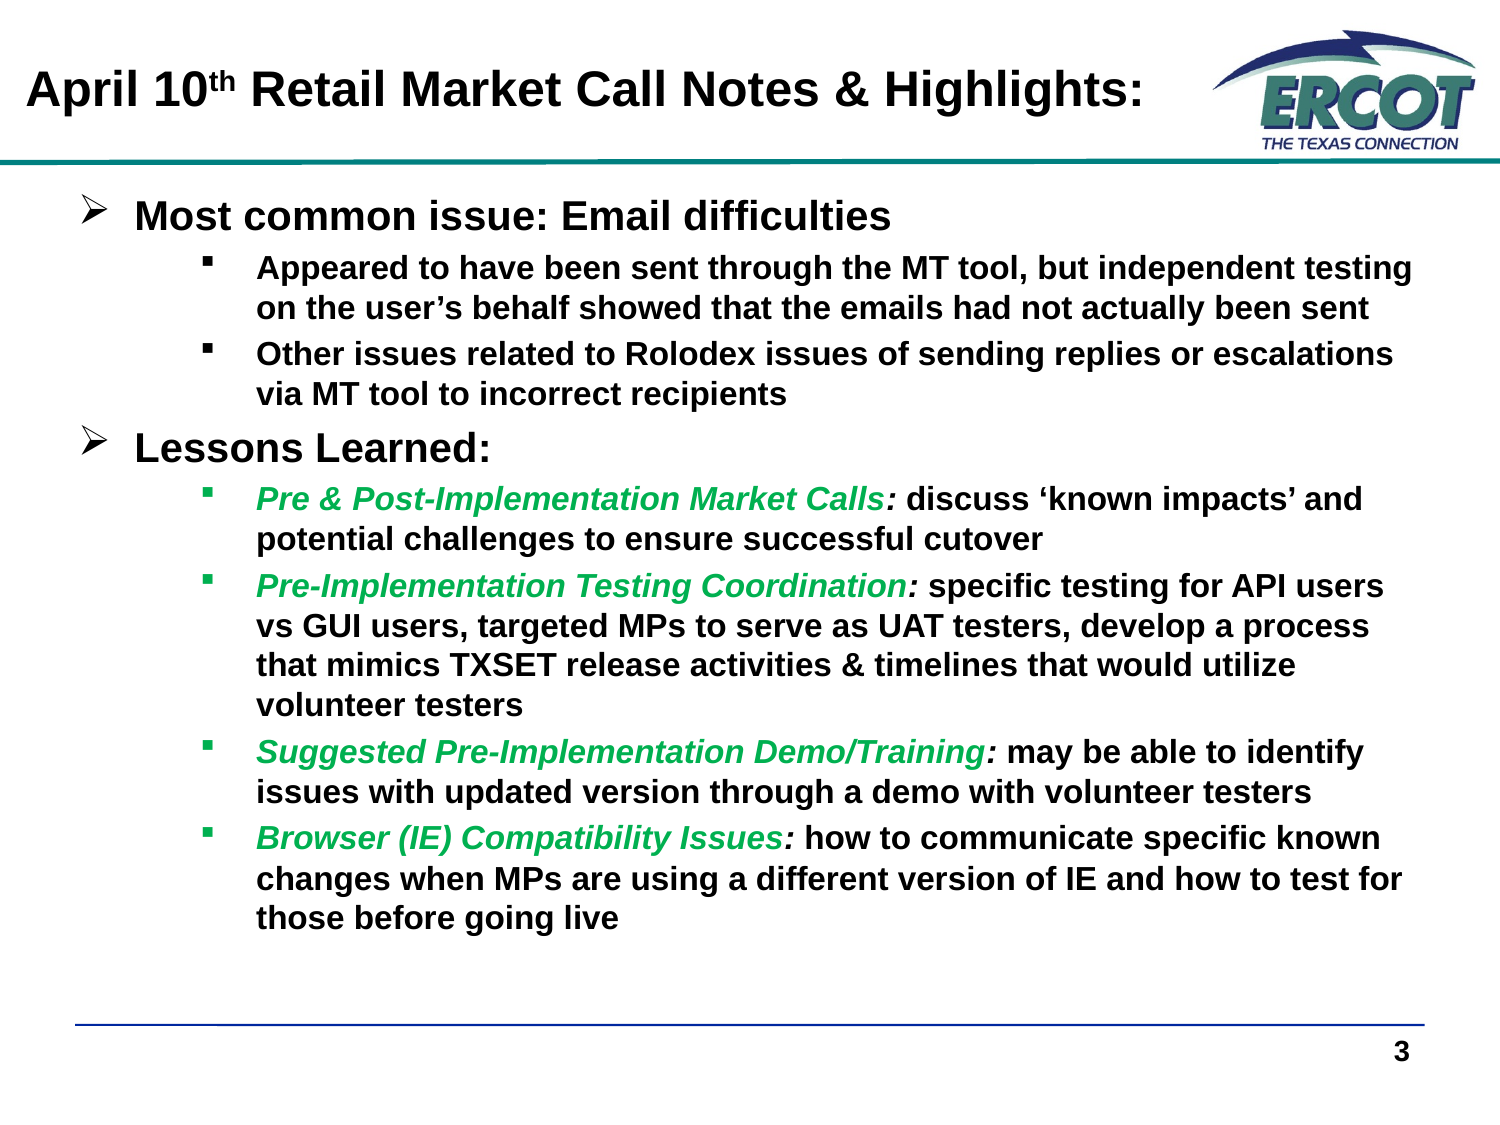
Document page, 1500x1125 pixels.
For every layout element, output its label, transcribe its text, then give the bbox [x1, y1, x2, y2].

text_box Most common issue: Email difficulties Appeared to have been sent through the MT tool, but independent testing on the user’s behalf showed that the emails had not actually been sent Other issues related to Rolodex issues of sending replies or escalations via MT tool to incorrect recipients Lessons Learned: Pre & Post-Implementation Market Calls: discuss ‘known impacts’ and potential challenges to ensure successful cutover Pre-Implementation Testing Coordination: specific testing for API users vs GUI users, targeted MPs to serve as UAT testers, develop a process that mimics TXSET release activities & timelines that would utilize volunteer testers Suggested Pre-Implementation Demo/Training: may be able to identify issues with updated version through a demo with volunteer testers Browser (IE) Compatibility Issues: how to communicate specific known changes when MPs are using a different version of IE and how to test for those before going live [63, 181, 1432, 991]
text_box April 10th Retail Market Call Notes & Highlights: [10, 49, 1224, 124]
picture [1200, 12, 1488, 158]
slide_number 3 [1074, 1024, 1425, 1103]
